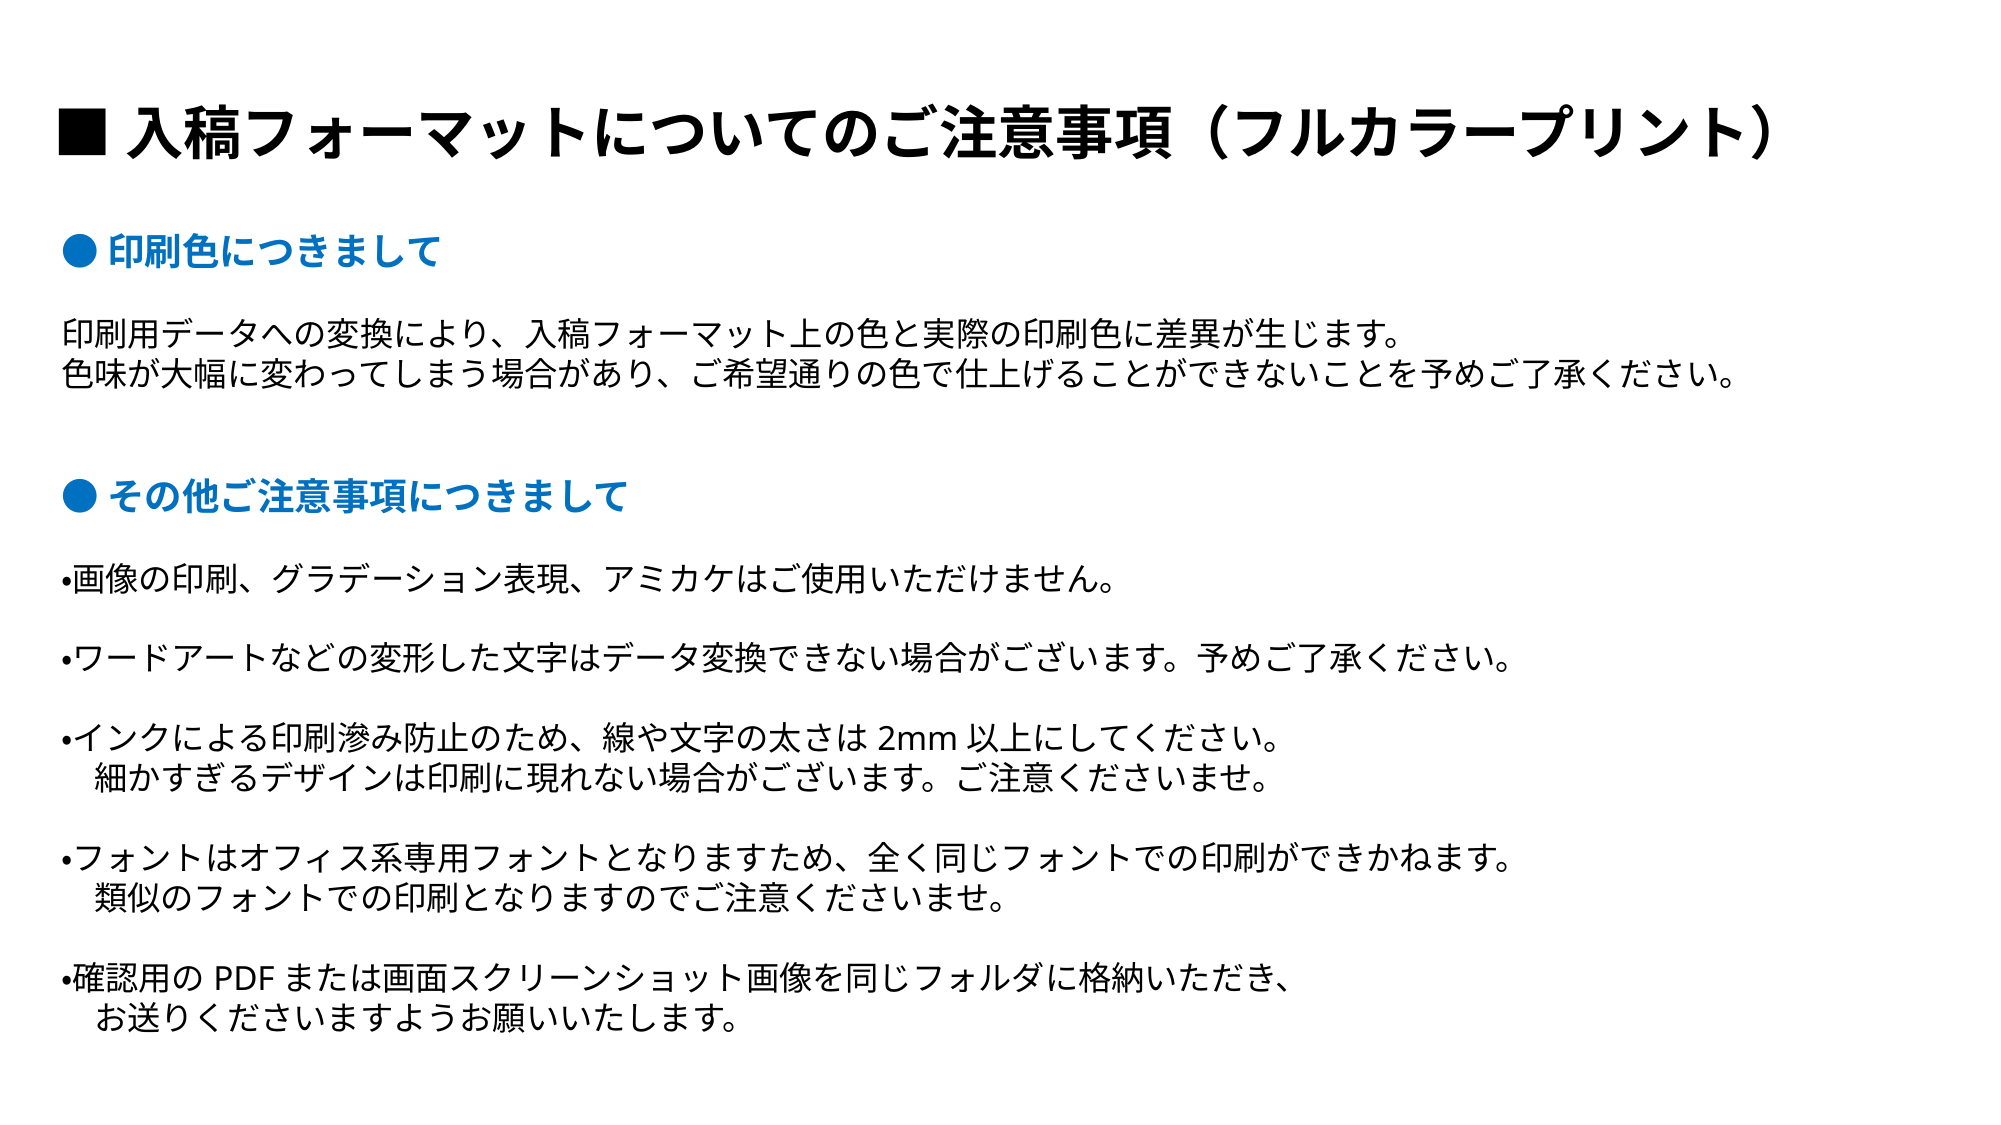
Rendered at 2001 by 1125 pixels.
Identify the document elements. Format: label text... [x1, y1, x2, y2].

text_box ■入稿フォーマットについてのご注意事項（フルカラープリント） [37, 88, 1823, 174]
text_box ●印刷色につきまして 印刷用データへの変換により、入稿フォーマット上の色と実際の印刷色に差異が生じます。 色味が大幅に変わってしまう場合があり、ご希望通りの色で仕上げることができないことを予めご了承ください。 ●その他ご注意事項につきまして ・画像の印刷、グラデーション表現、アミカケはご使用いただけません。 ・ワードアートなどの変形した文字はデータ変換できない場合がございます。予めご了承ください。 ・インクによる印刷滲み防止のため、線や文字の太さは2mm以上にしてください。 細かすぎるデザインは印刷に現れない場合がございます。ご注意くださいませ。 ・フォントはオフィス系専用フォントとなりますため、全く同じフォントでの印刷ができかねます。 類似のフォントでの印刷となりますのでご注意くださいませ。 ・確認用のPDFまたは画面スクリーンショット画像を同じフォルダに格納いただき、 お送りくださいますようお願いいたします。 [46, 220, 1930, 1045]
